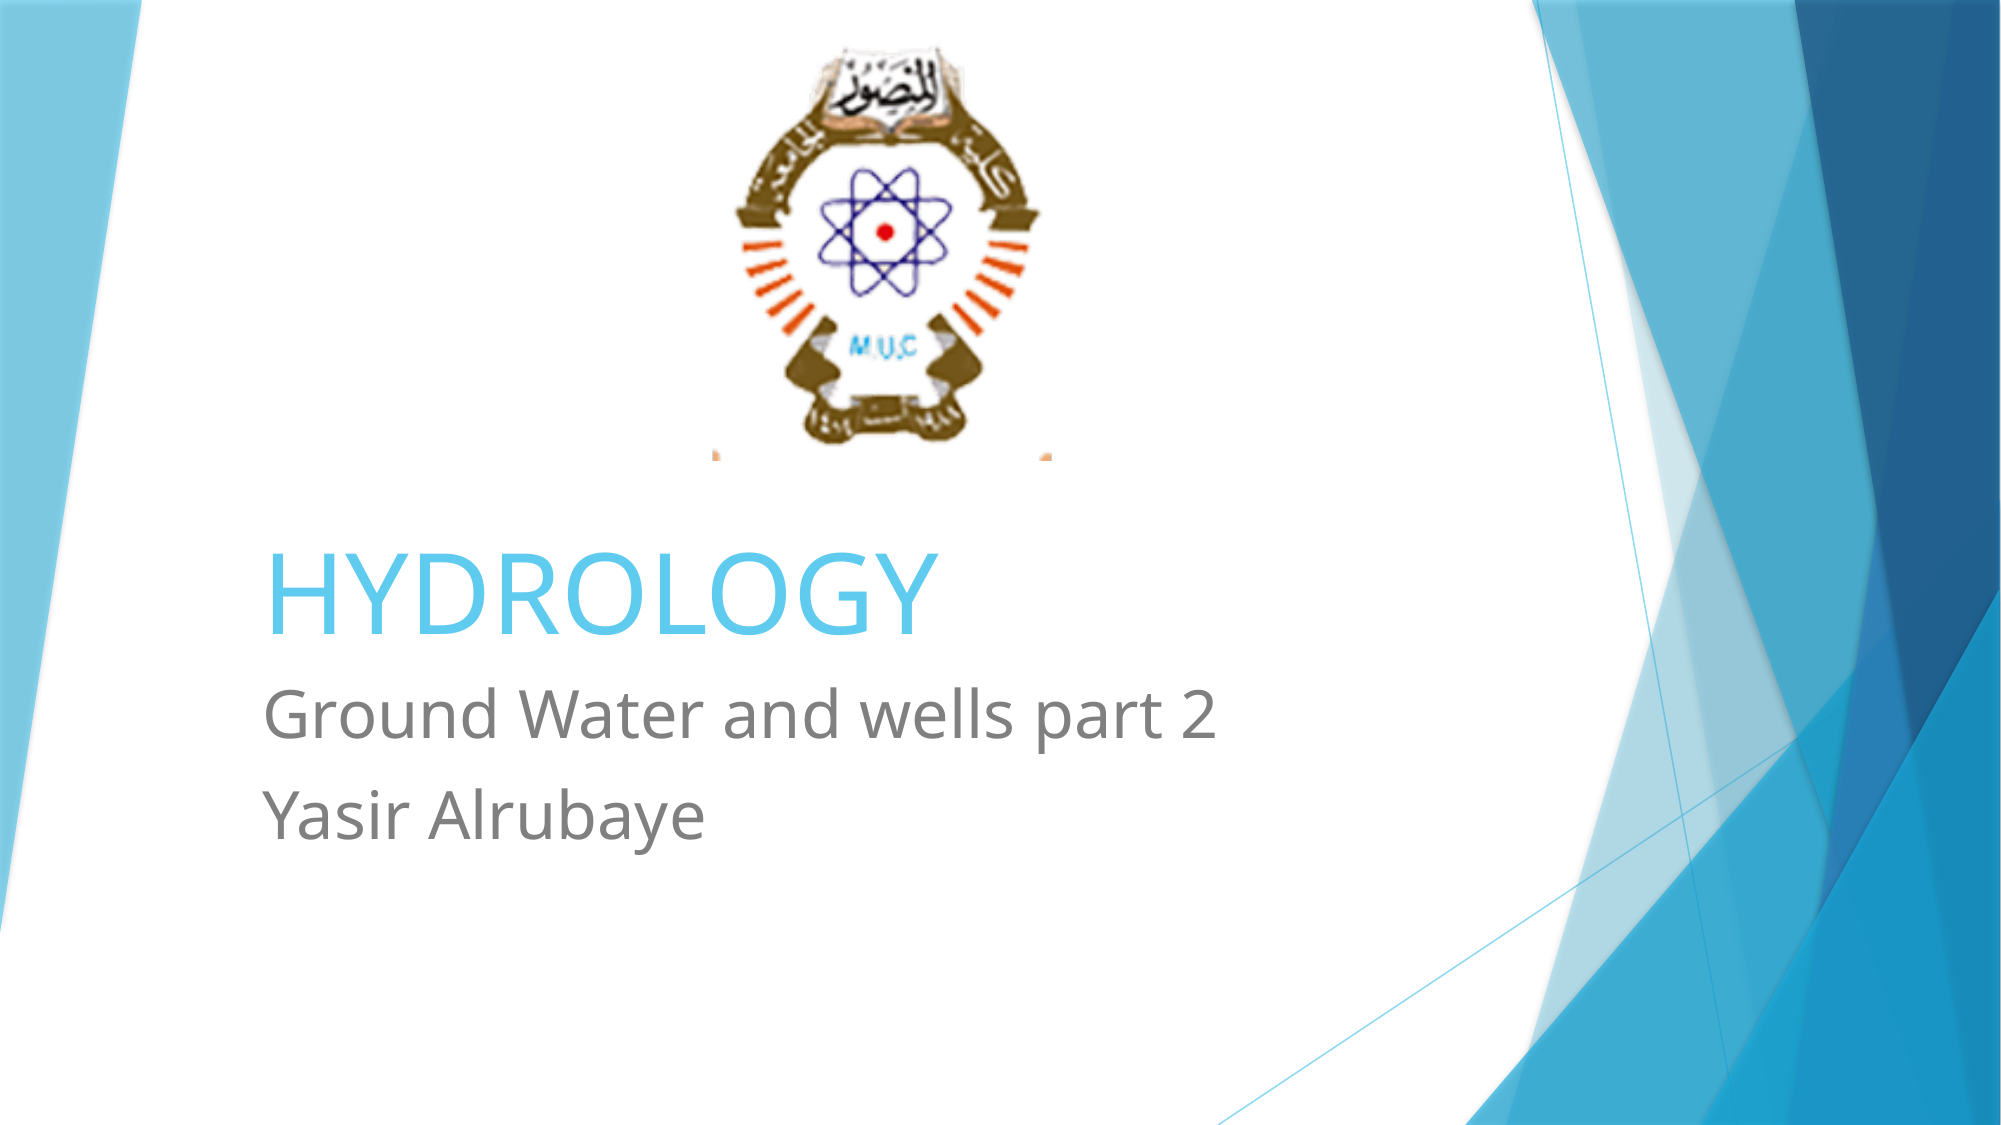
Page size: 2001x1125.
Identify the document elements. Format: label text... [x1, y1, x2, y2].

picture [671, 32, 1098, 461]
subtitle Ground Water and wells part 2 Yasir Alrubaye [247, 664, 1522, 845]
title HYDROLOGY [247, 394, 1522, 664]
